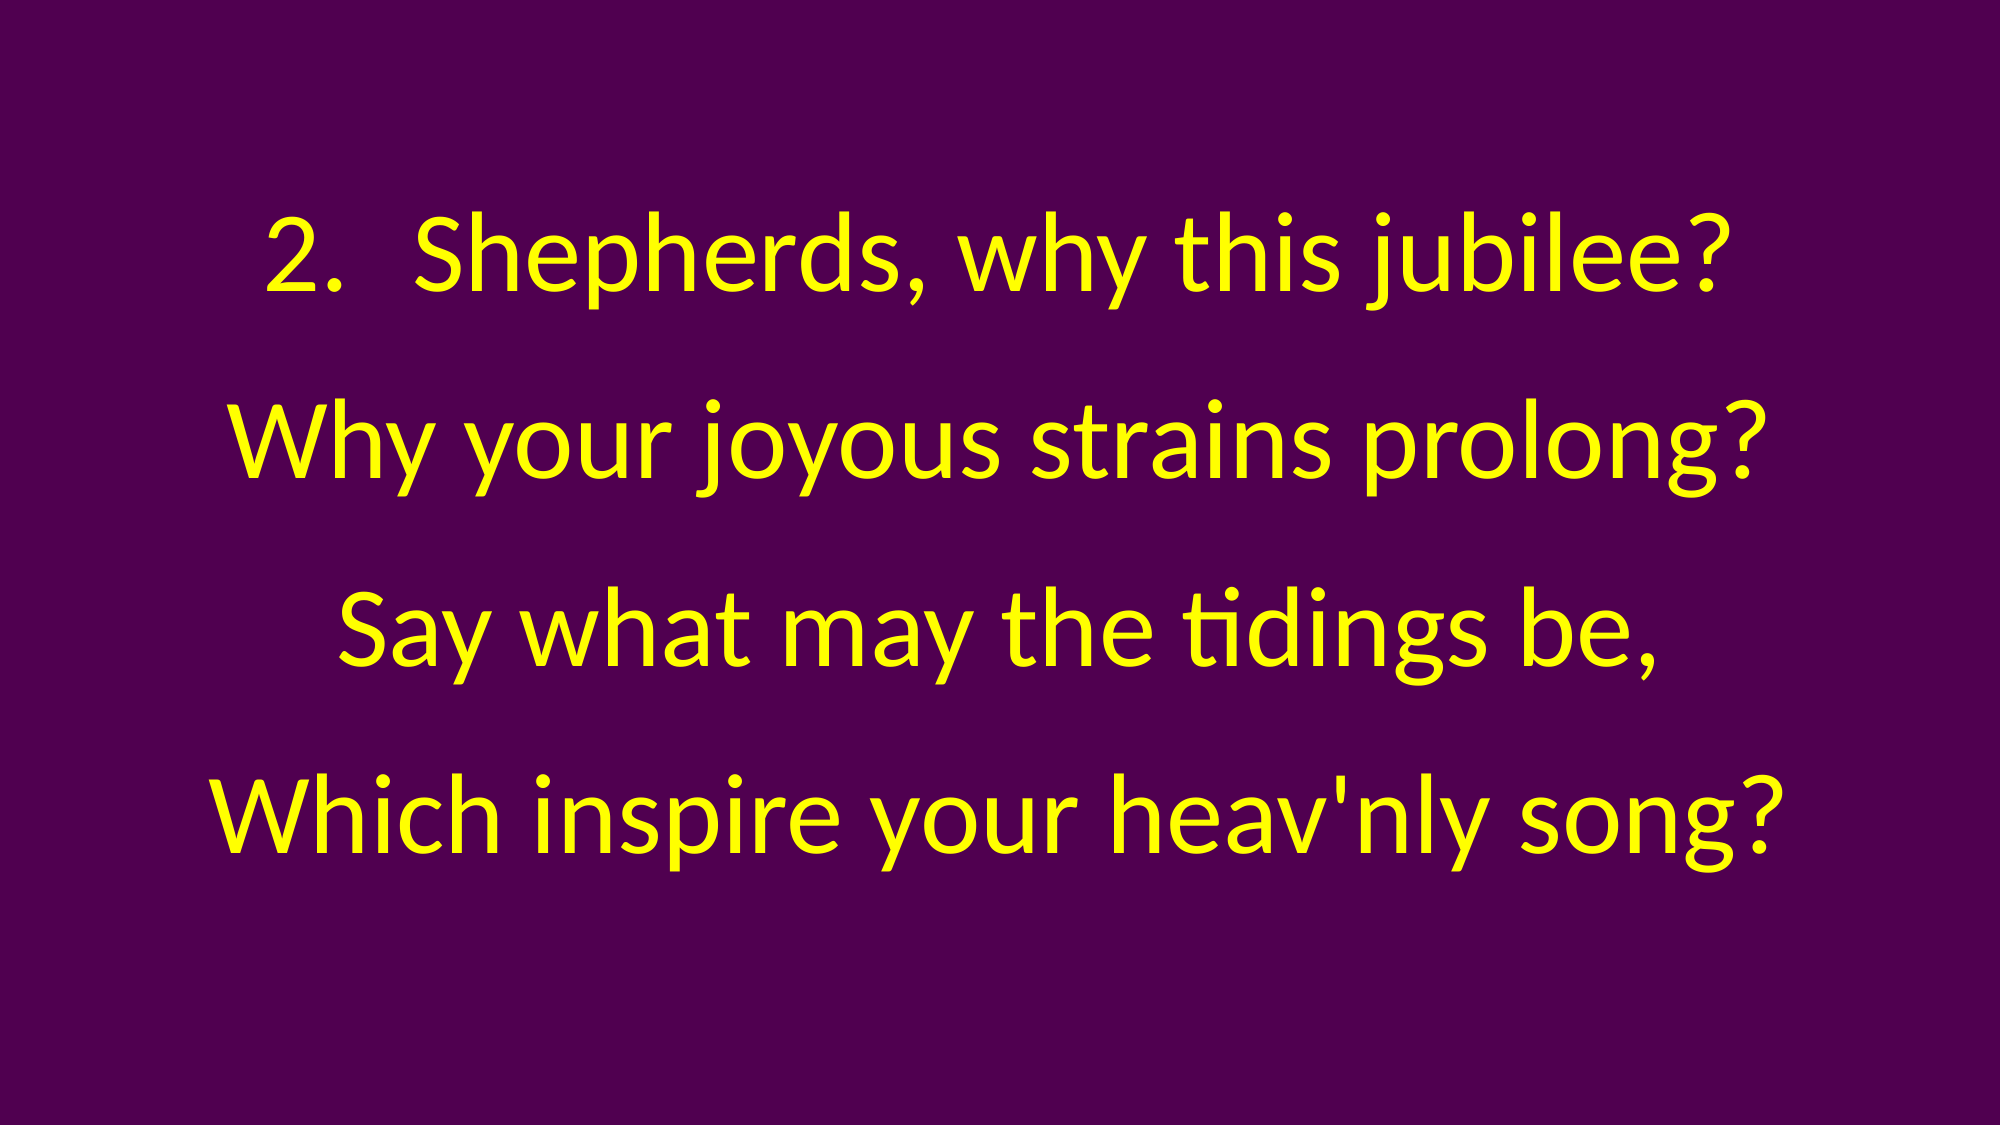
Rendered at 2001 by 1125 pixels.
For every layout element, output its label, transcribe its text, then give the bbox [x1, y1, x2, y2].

text_box 2. Shepherds, why this jubilee? Why your joyous strains prolong? Say what may the tidings be, Which inspire your heav'nly song? [0, 169, 2000, 885]
